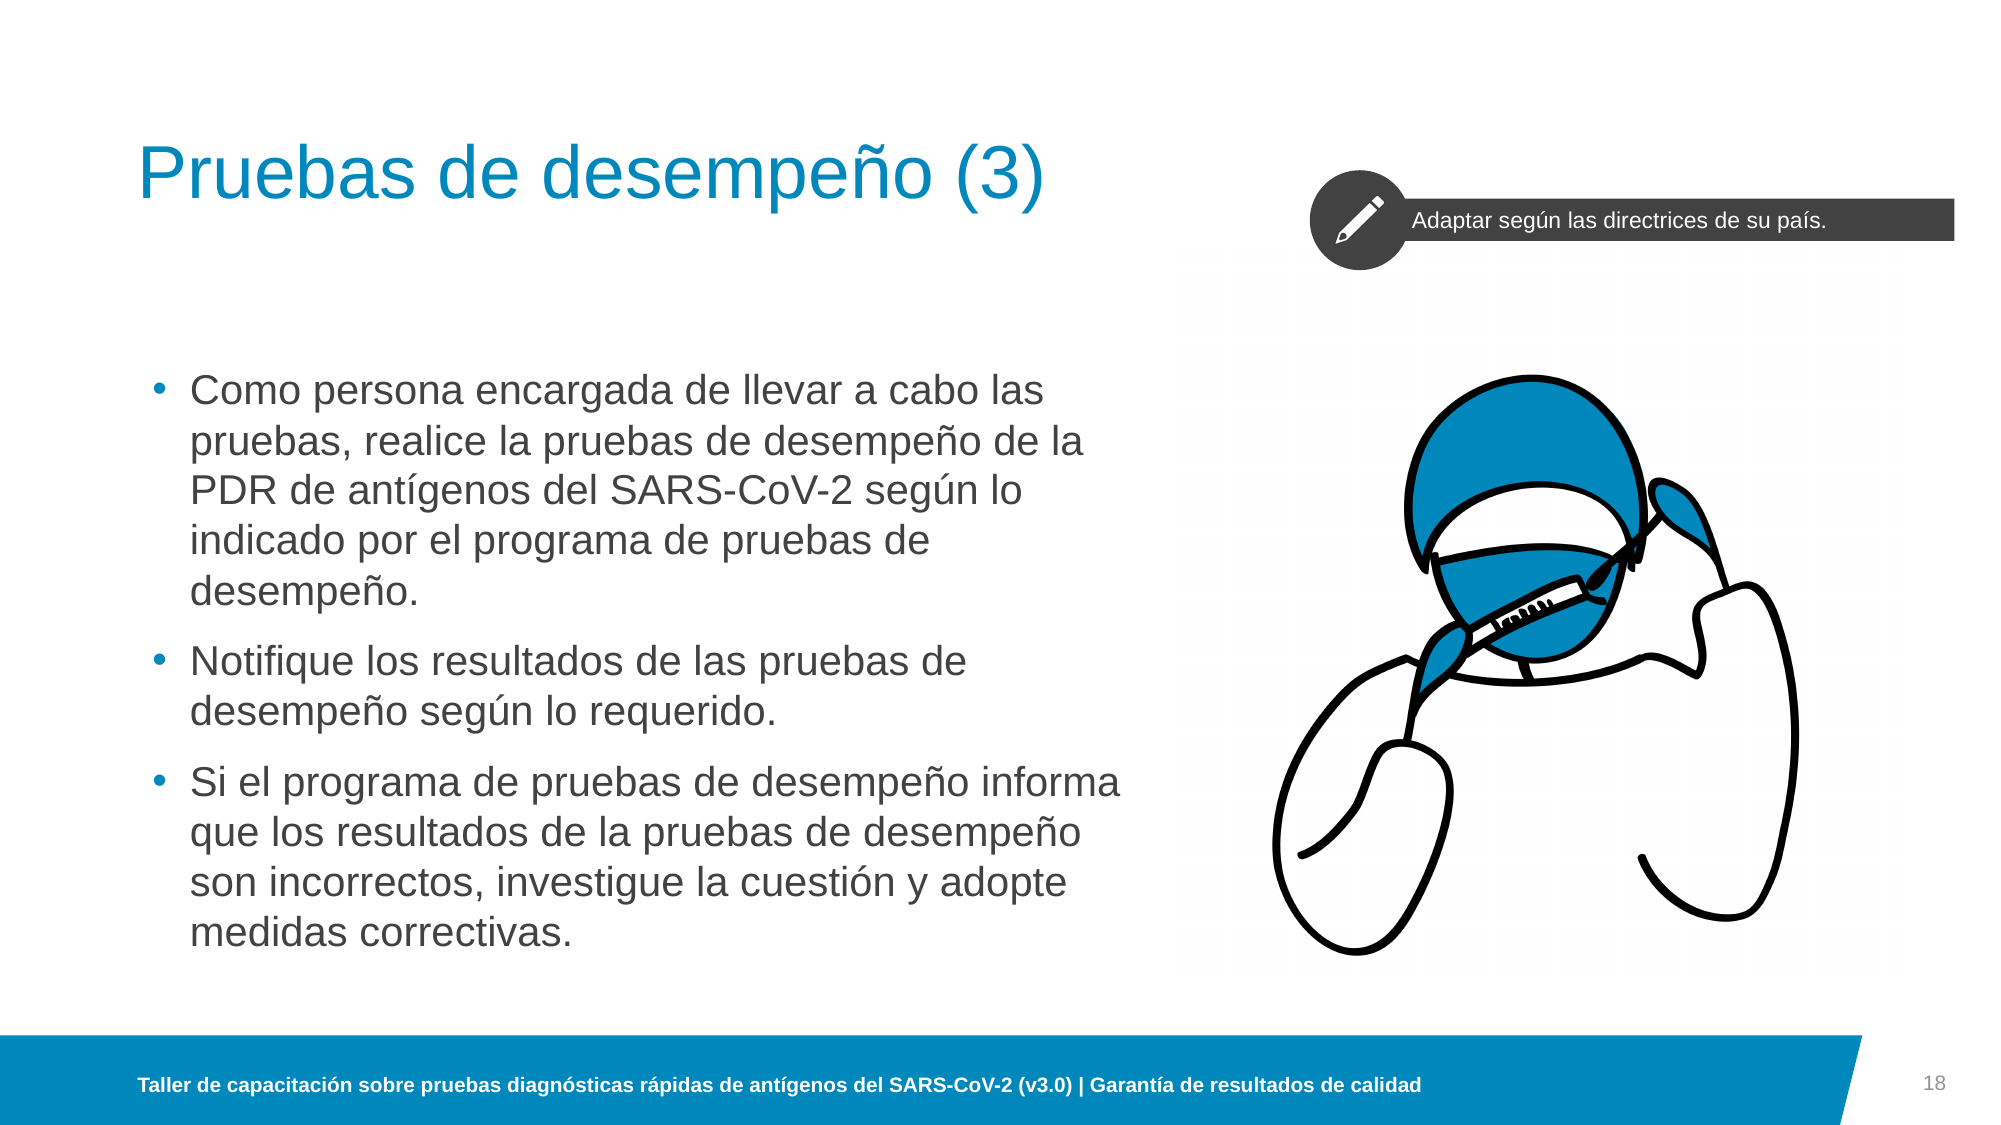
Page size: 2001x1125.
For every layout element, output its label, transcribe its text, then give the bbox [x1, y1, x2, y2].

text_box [1310, 171, 1955, 270]
list Como persona encargada de llevar a cabo las pruebas, realice la pruebas de desempeño de la PDR de antígenos del SARS-CoV-2 según lo indicado por el programa de pruebas de desempeño. Notifique los resultados de las pruebas de desempeño según lo requerido. Si el programa de pruebas de desempeño informa que los resultados de la pruebas de desempeño son incorrectos, investigue la cuestión y adopte medidas correctivas. [137, 284, 1164, 1014]
title Pruebas de desempeño (3) [137, 59, 1863, 215]
slide_number 18 [1862, 1035, 1947, 1125]
picture [1171, 247, 1905, 981]
footer Taller de capacitación sobre pruebas diagnósticas rápidas de antígenos del SARS-CoV-2 (v3.0) | Garantía de resultados de calidad [137, 1042, 1555, 1125]
